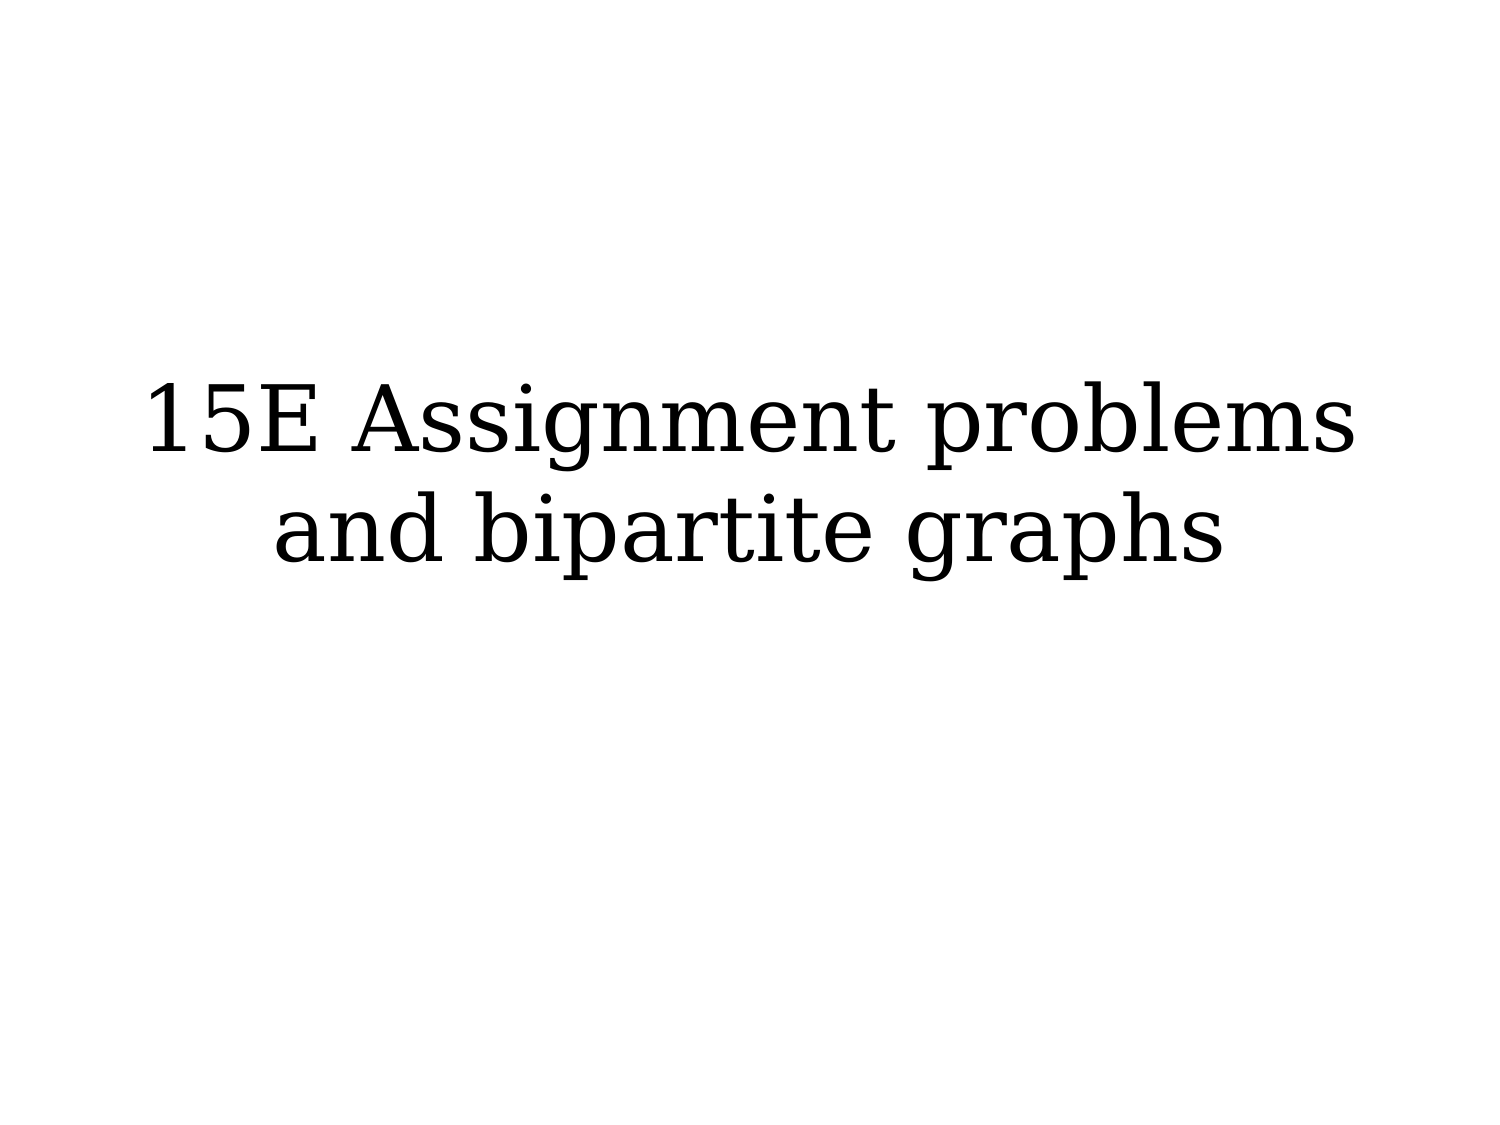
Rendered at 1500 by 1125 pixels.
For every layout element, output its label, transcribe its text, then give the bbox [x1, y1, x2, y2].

title 15E Assignment problems and bipartite graphs [112, 349, 1388, 591]
